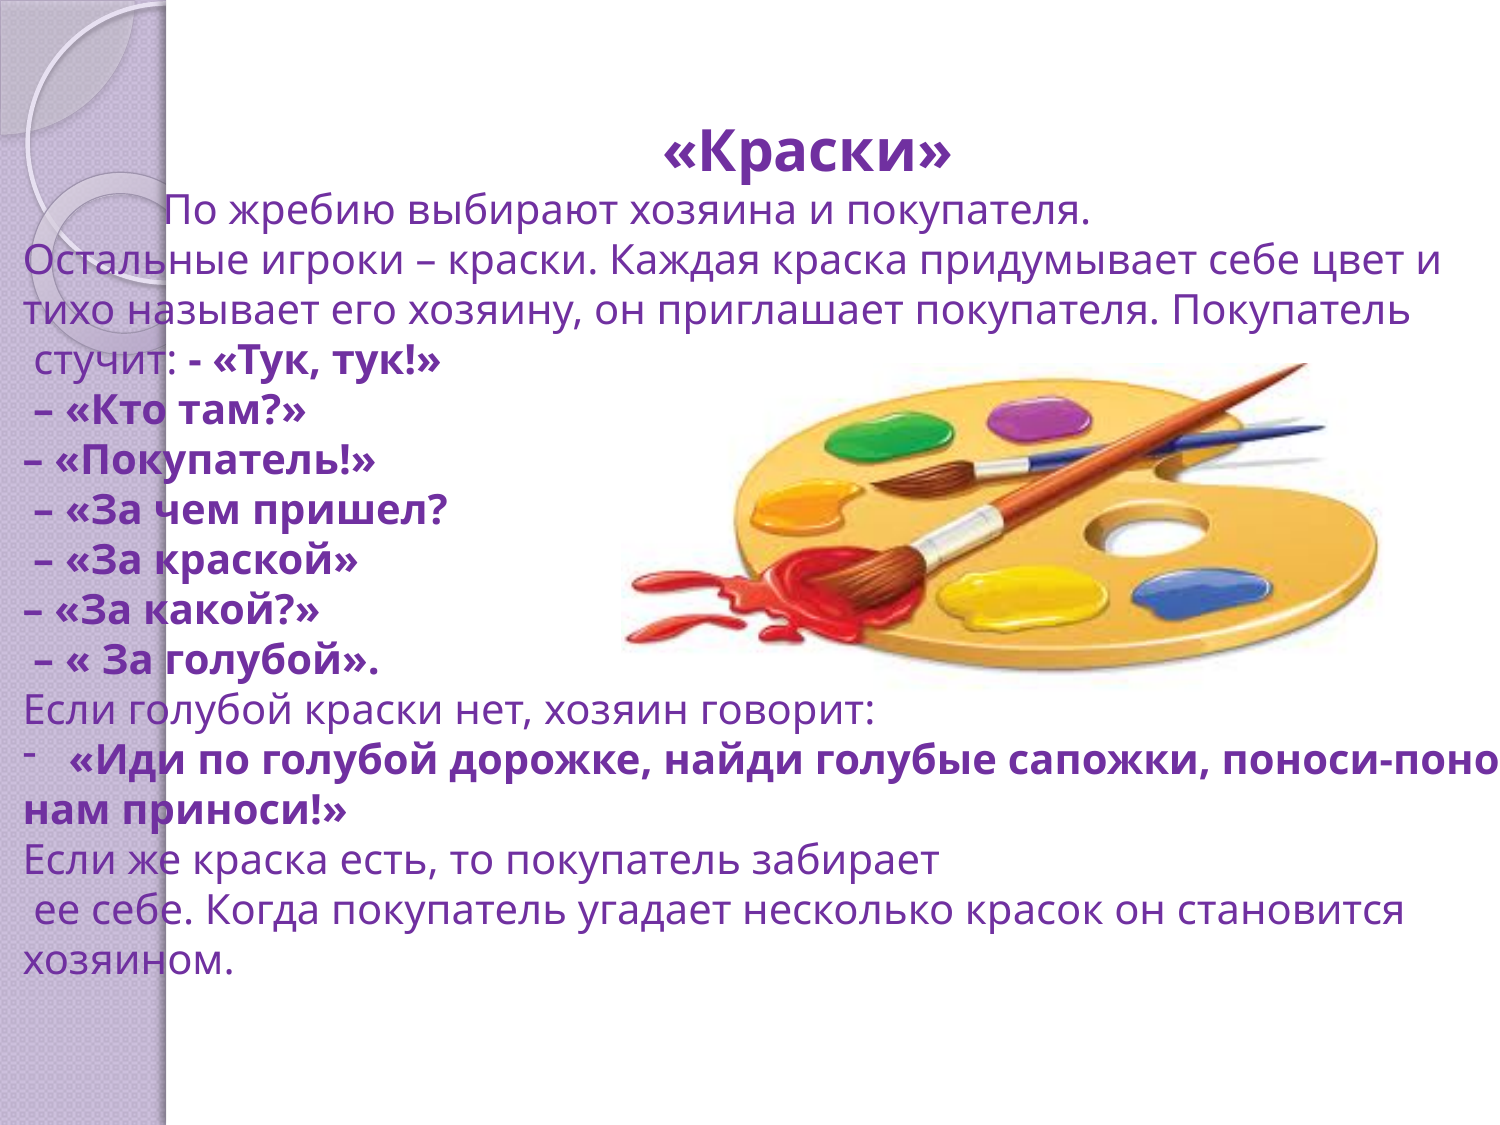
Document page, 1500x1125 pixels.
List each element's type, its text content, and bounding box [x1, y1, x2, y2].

text_box «Краски» По жребию выбирают хозяина и покупателя. Остальные игроки – краски. Каждая краска придумывает себе цвет и тихо называет его хозяину, он приглашает покупателя. Покупатель стучит: - «Тук, тук!» – «Кто там?» – «Покупатель!» – «За чем пришел? – «За краской» – «За какой?» – « За голубой». Если голубой краски нет, хозяин говорит: «Иди по голубой дорожке, найди голубые сапожки, поноси-поноси и нам приноси!» Если же краска есть, то покупатель забирает ее себе. Когда покупатель угадает несколько красок он становится хозяином. [7, 105, 1500, 991]
picture [620, 362, 1403, 695]
